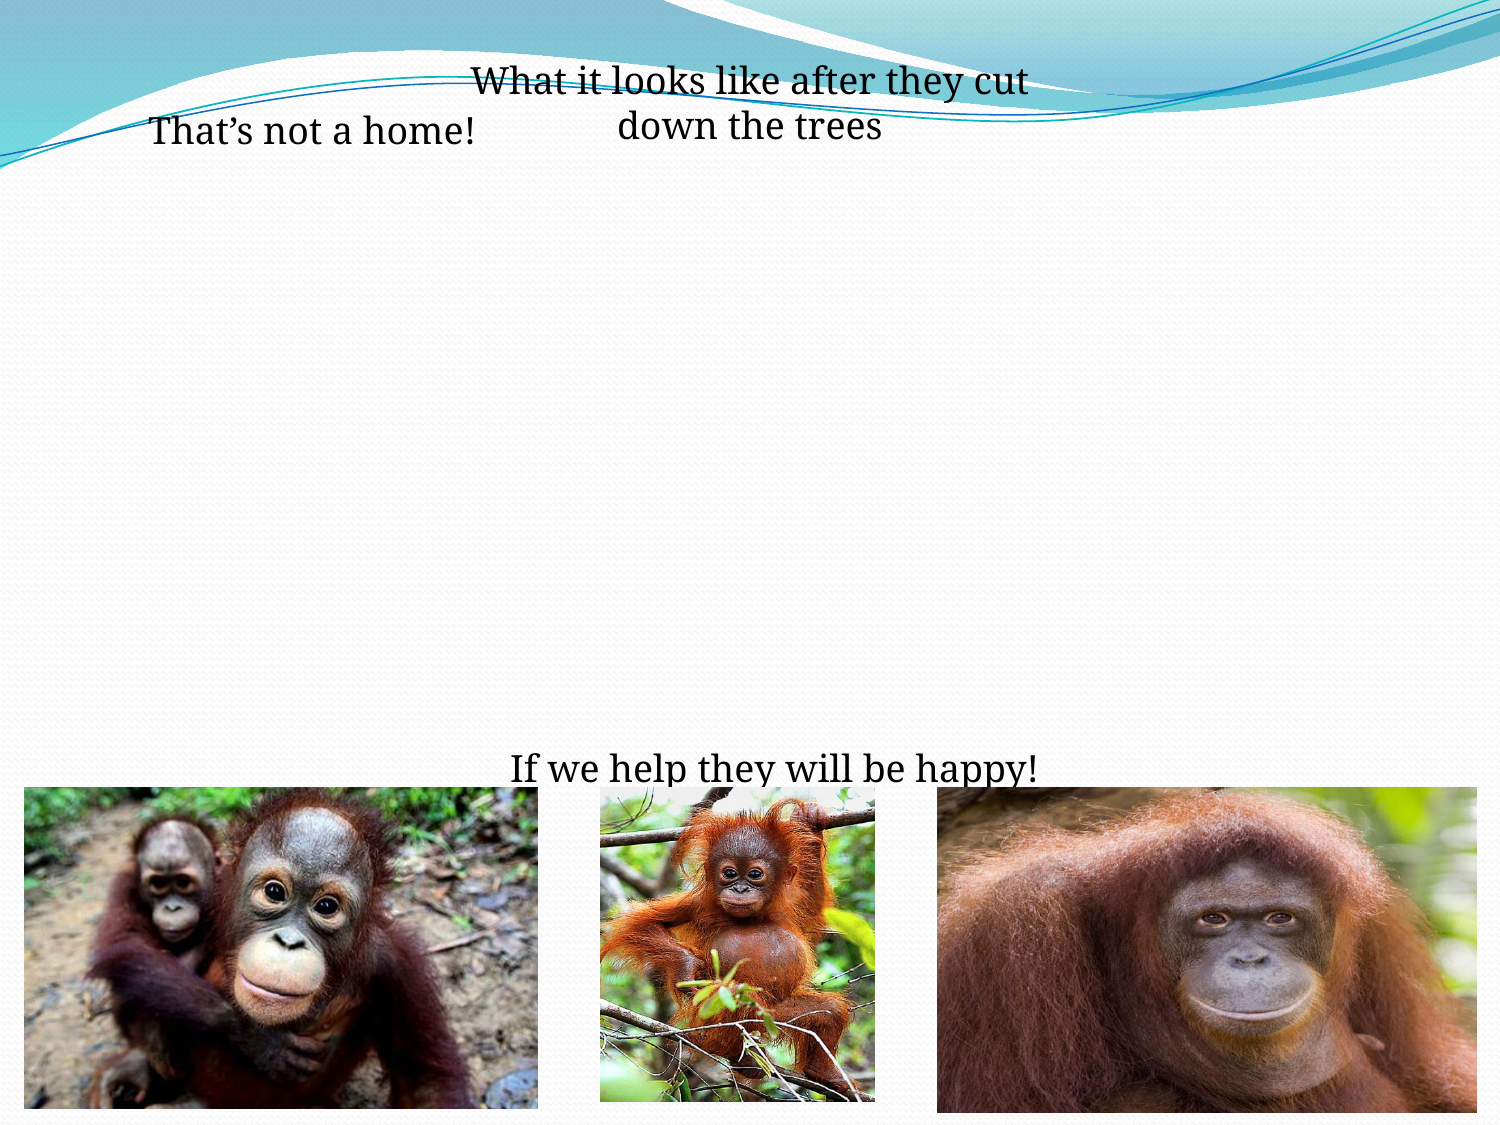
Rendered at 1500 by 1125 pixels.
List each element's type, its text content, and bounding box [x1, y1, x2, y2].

picture [937, 787, 1477, 1113]
text_box That’s not a home! [62, 99, 563, 160]
text_box What it looks like after they cut down the trees [449, 49, 1050, 155]
picture [24, 787, 538, 1109]
picture [599, 787, 876, 1102]
text_box If we help they will be happy! [337, 737, 1213, 798]
